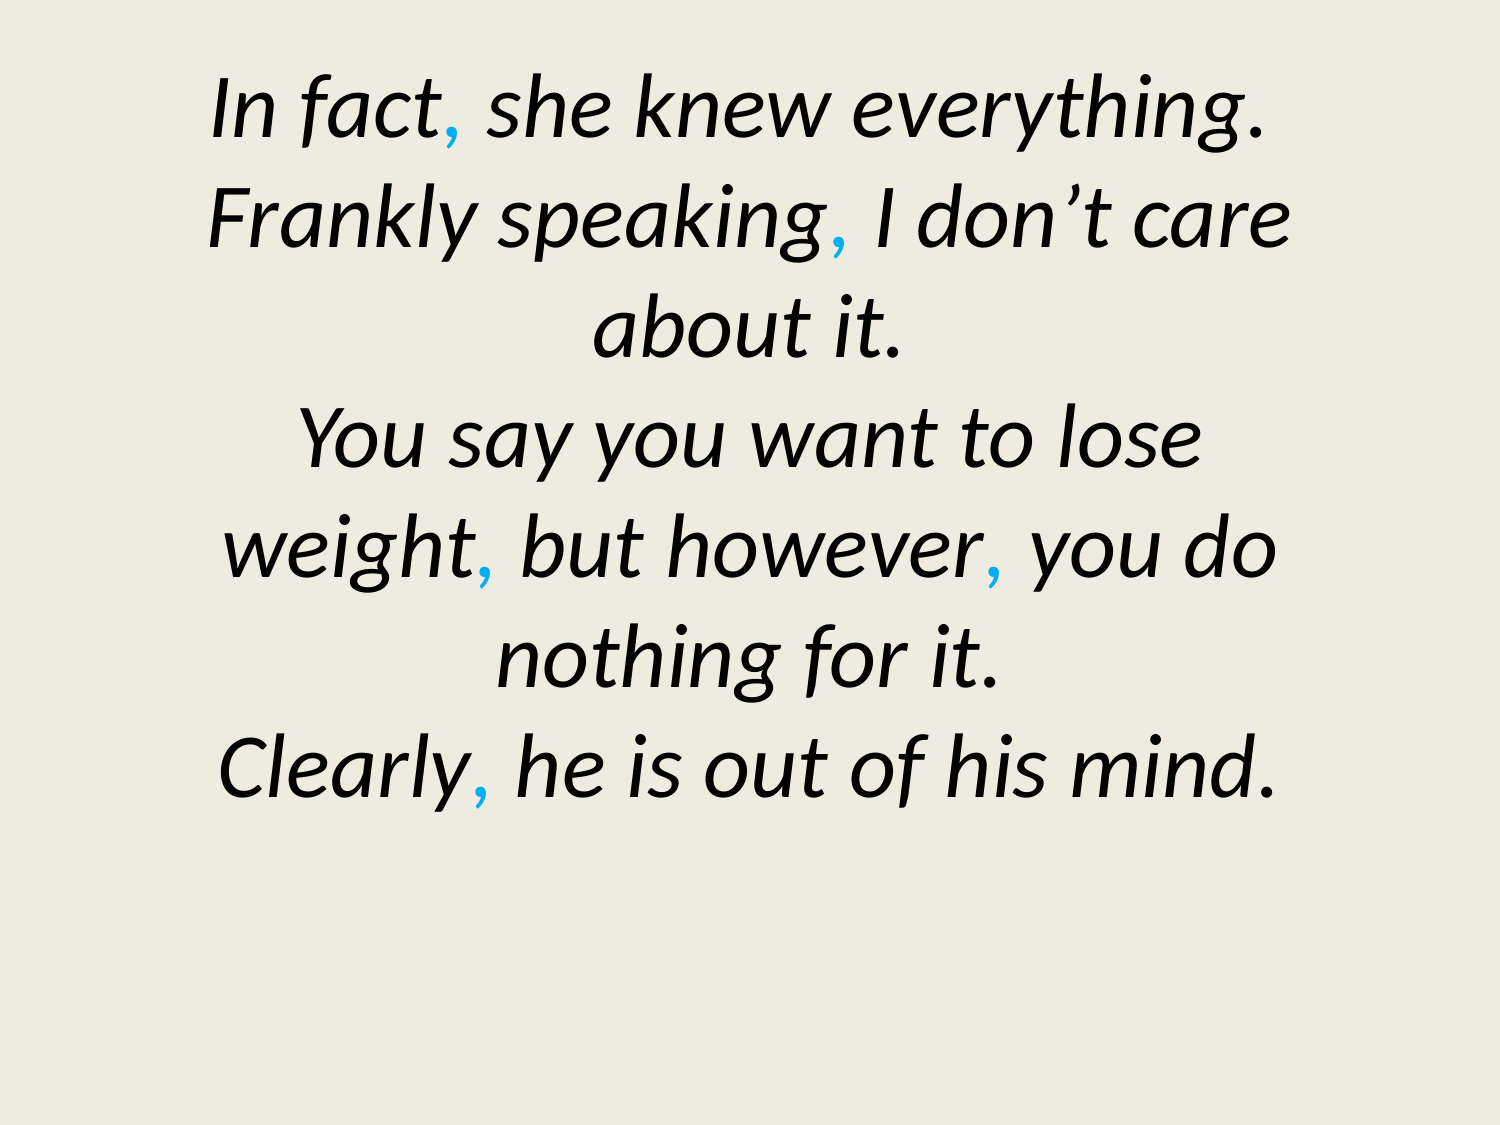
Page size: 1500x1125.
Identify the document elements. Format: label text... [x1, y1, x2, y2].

title In fact, she knew everything. Frankly speaking, I don’t care about it. You say you want to lose weight, but however, you do nothing for it. Clearly, he is out of his mind. [75, 30, 1425, 941]
